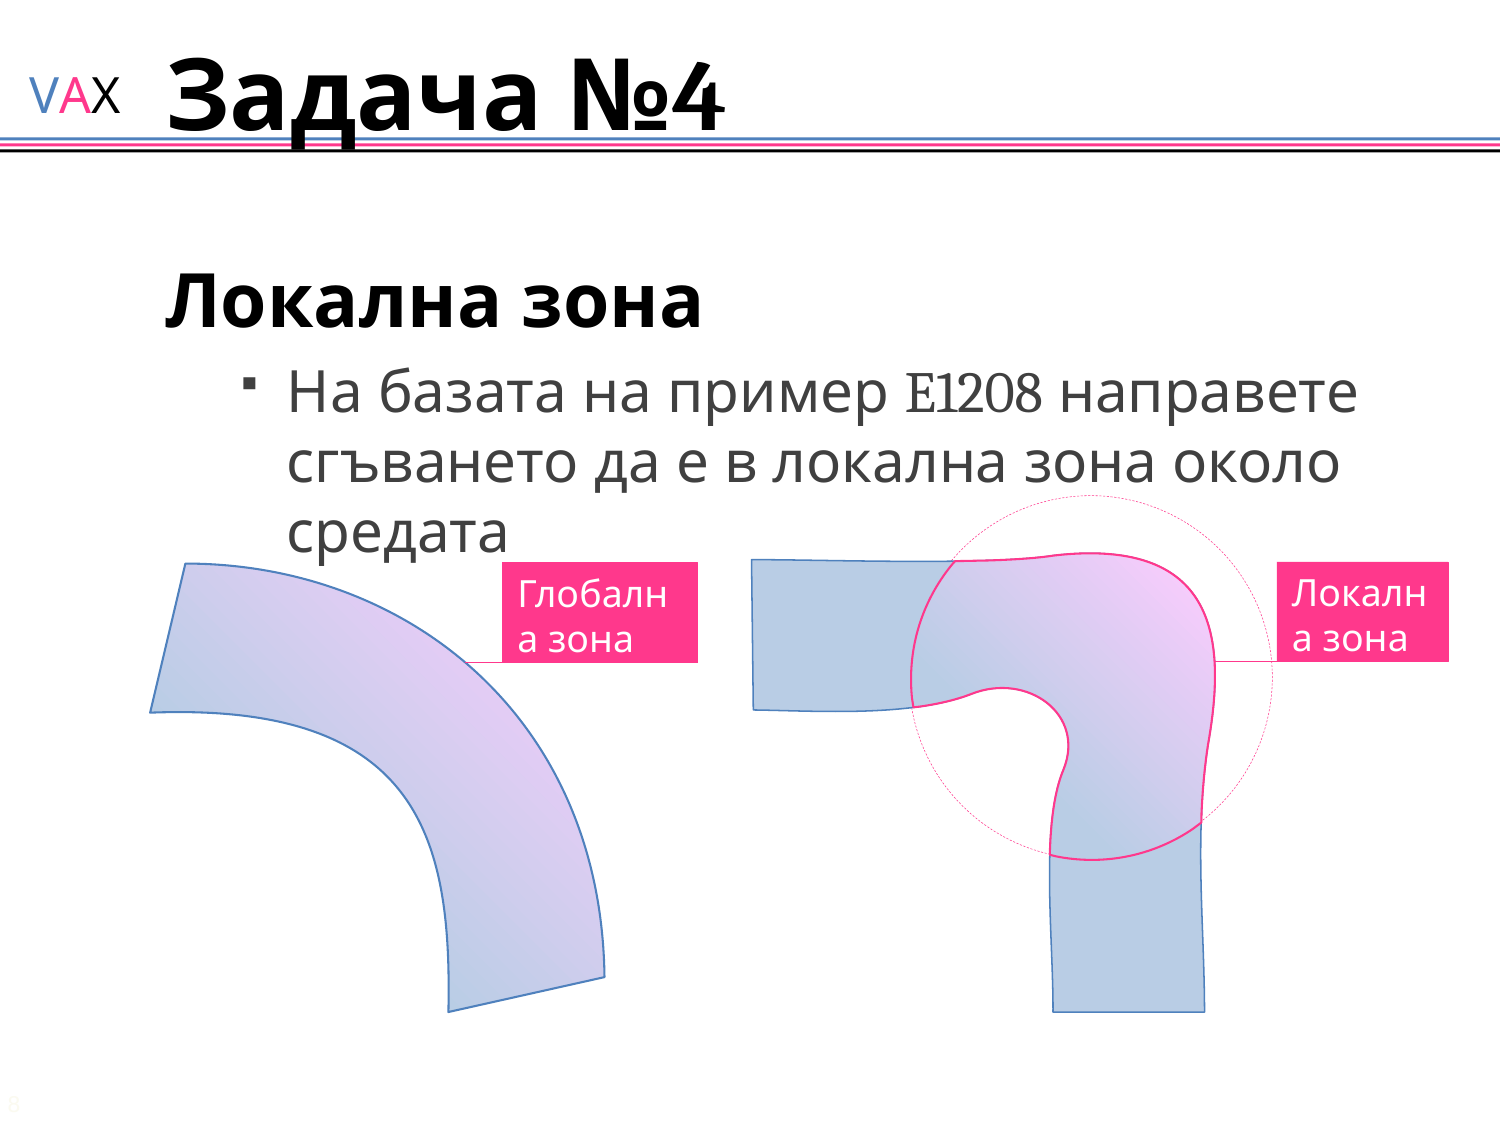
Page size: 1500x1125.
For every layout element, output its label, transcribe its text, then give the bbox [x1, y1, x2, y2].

text_box [749, 557, 953, 714]
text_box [464, 562, 698, 663]
text_box [1047, 824, 1207, 1015]
text_box [908, 551, 1218, 862]
title Задача №4 [0, 37, 1500, 144]
text_box [148, 561, 607, 1015]
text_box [1214, 561, 1449, 662]
list Локална зона На базата на пример E1208 направете сгъването да е в локална зона около средата [150, 200, 1488, 1113]
